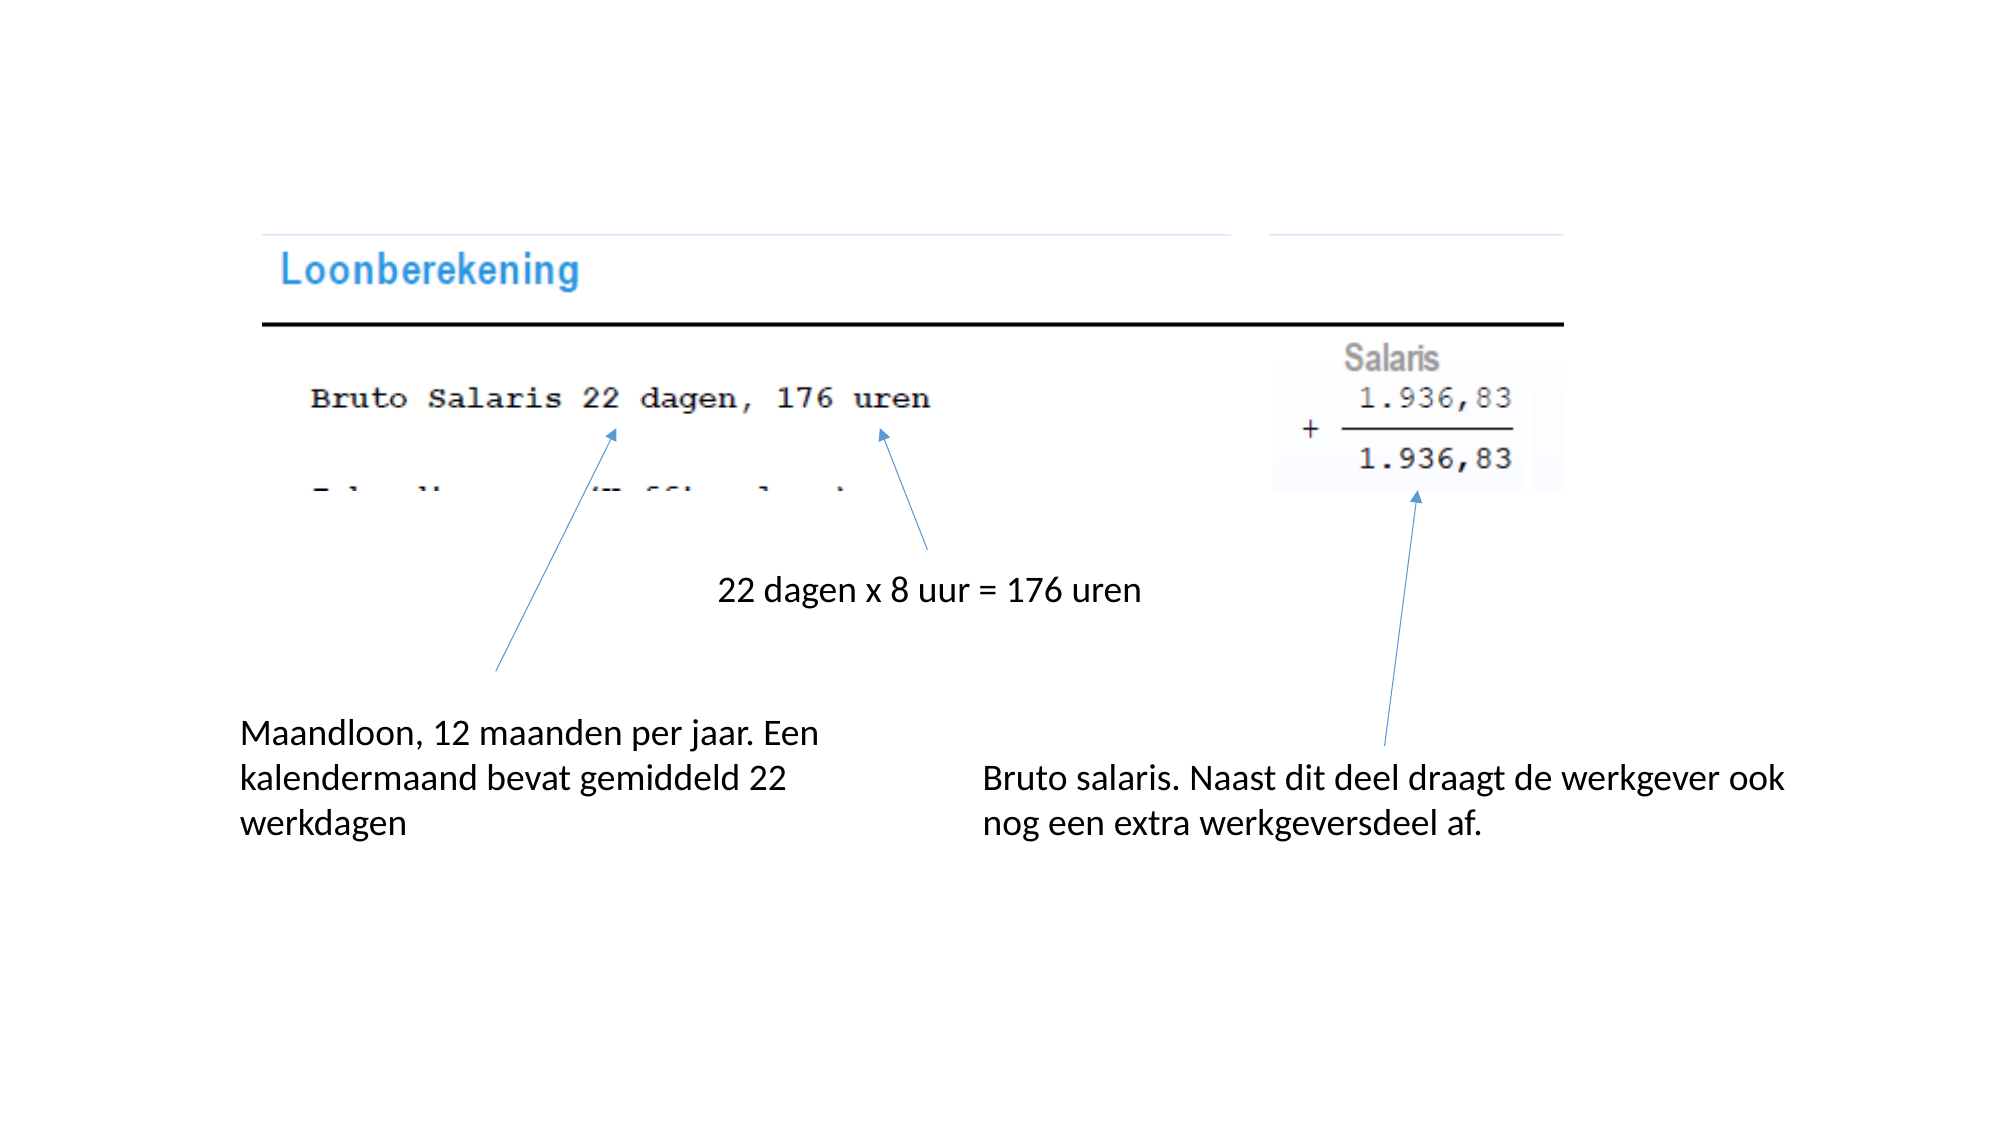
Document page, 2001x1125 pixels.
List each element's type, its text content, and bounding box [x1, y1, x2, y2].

text_box 22 dagen x 8 uur = 176 uren [702, 558, 1233, 618]
picture [262, 234, 1564, 491]
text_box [495, 427, 617, 672]
text_box Maandloon, 12 maanden per jaar. Een kalendermaand bevat gemiddeld 22 werkdagen [225, 700, 928, 851]
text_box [879, 427, 928, 550]
text_box Bruto salaris. Naast dit deel draagt de werkgever ook nog een extra werkgeversdeel af. [967, 745, 1802, 851]
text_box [1384, 490, 1418, 746]
